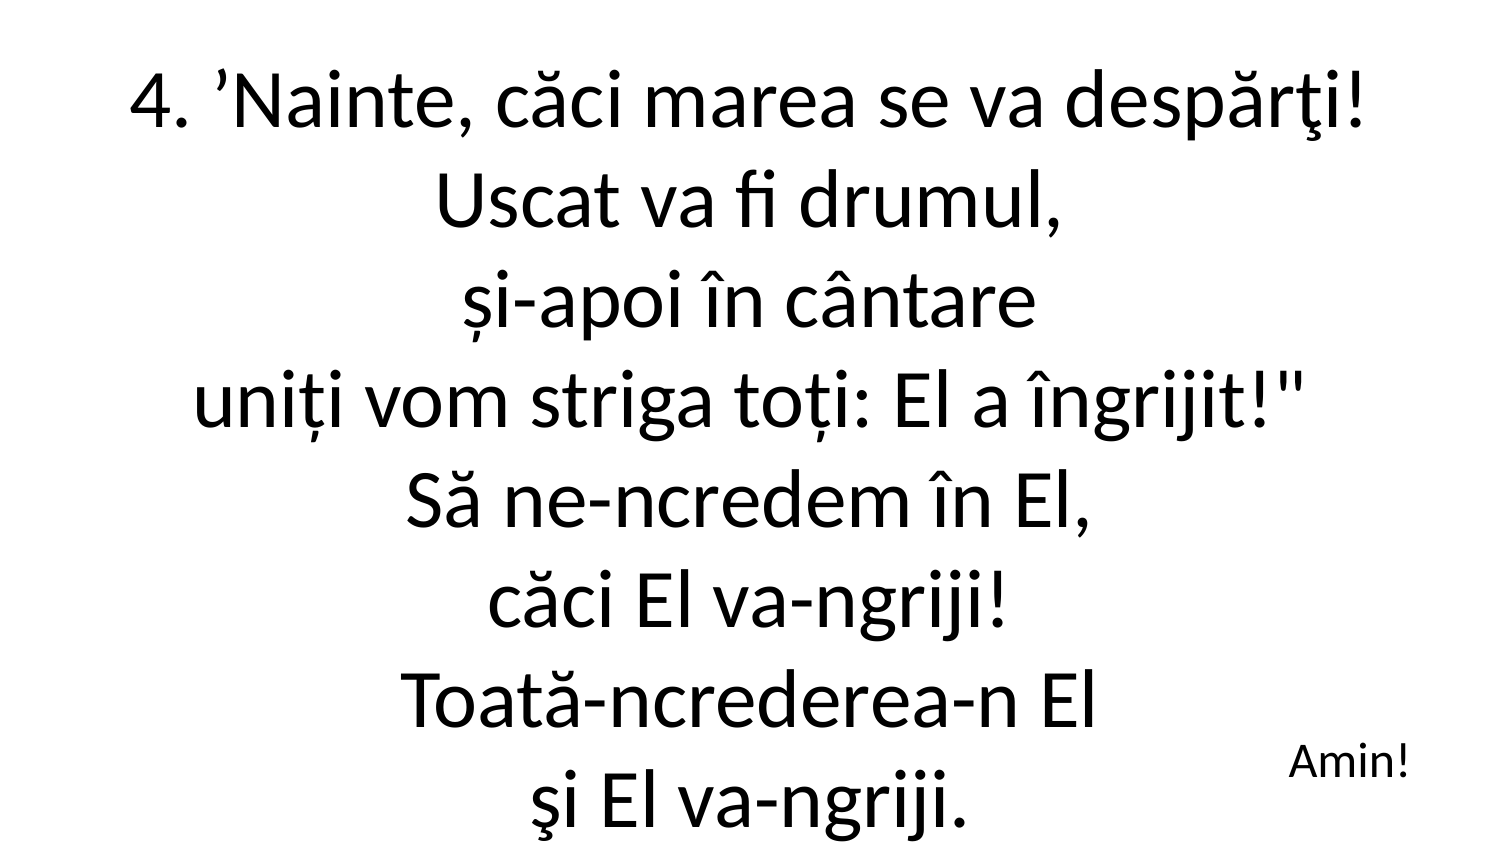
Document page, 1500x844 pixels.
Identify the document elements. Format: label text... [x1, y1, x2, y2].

text_box 4. ʼNainte, căci marea se va despărţi! Uscat va fi drumul, și-apoi în cântare uniți vom striga toți: El a îngrijit!" Să ne-ncredem în El, căci El va-ngriji! Toată-ncrederea-n El şi El va-ngriji. [114, 0, 1386, 844]
text_box Amin! [1273, 674, 1427, 795]
